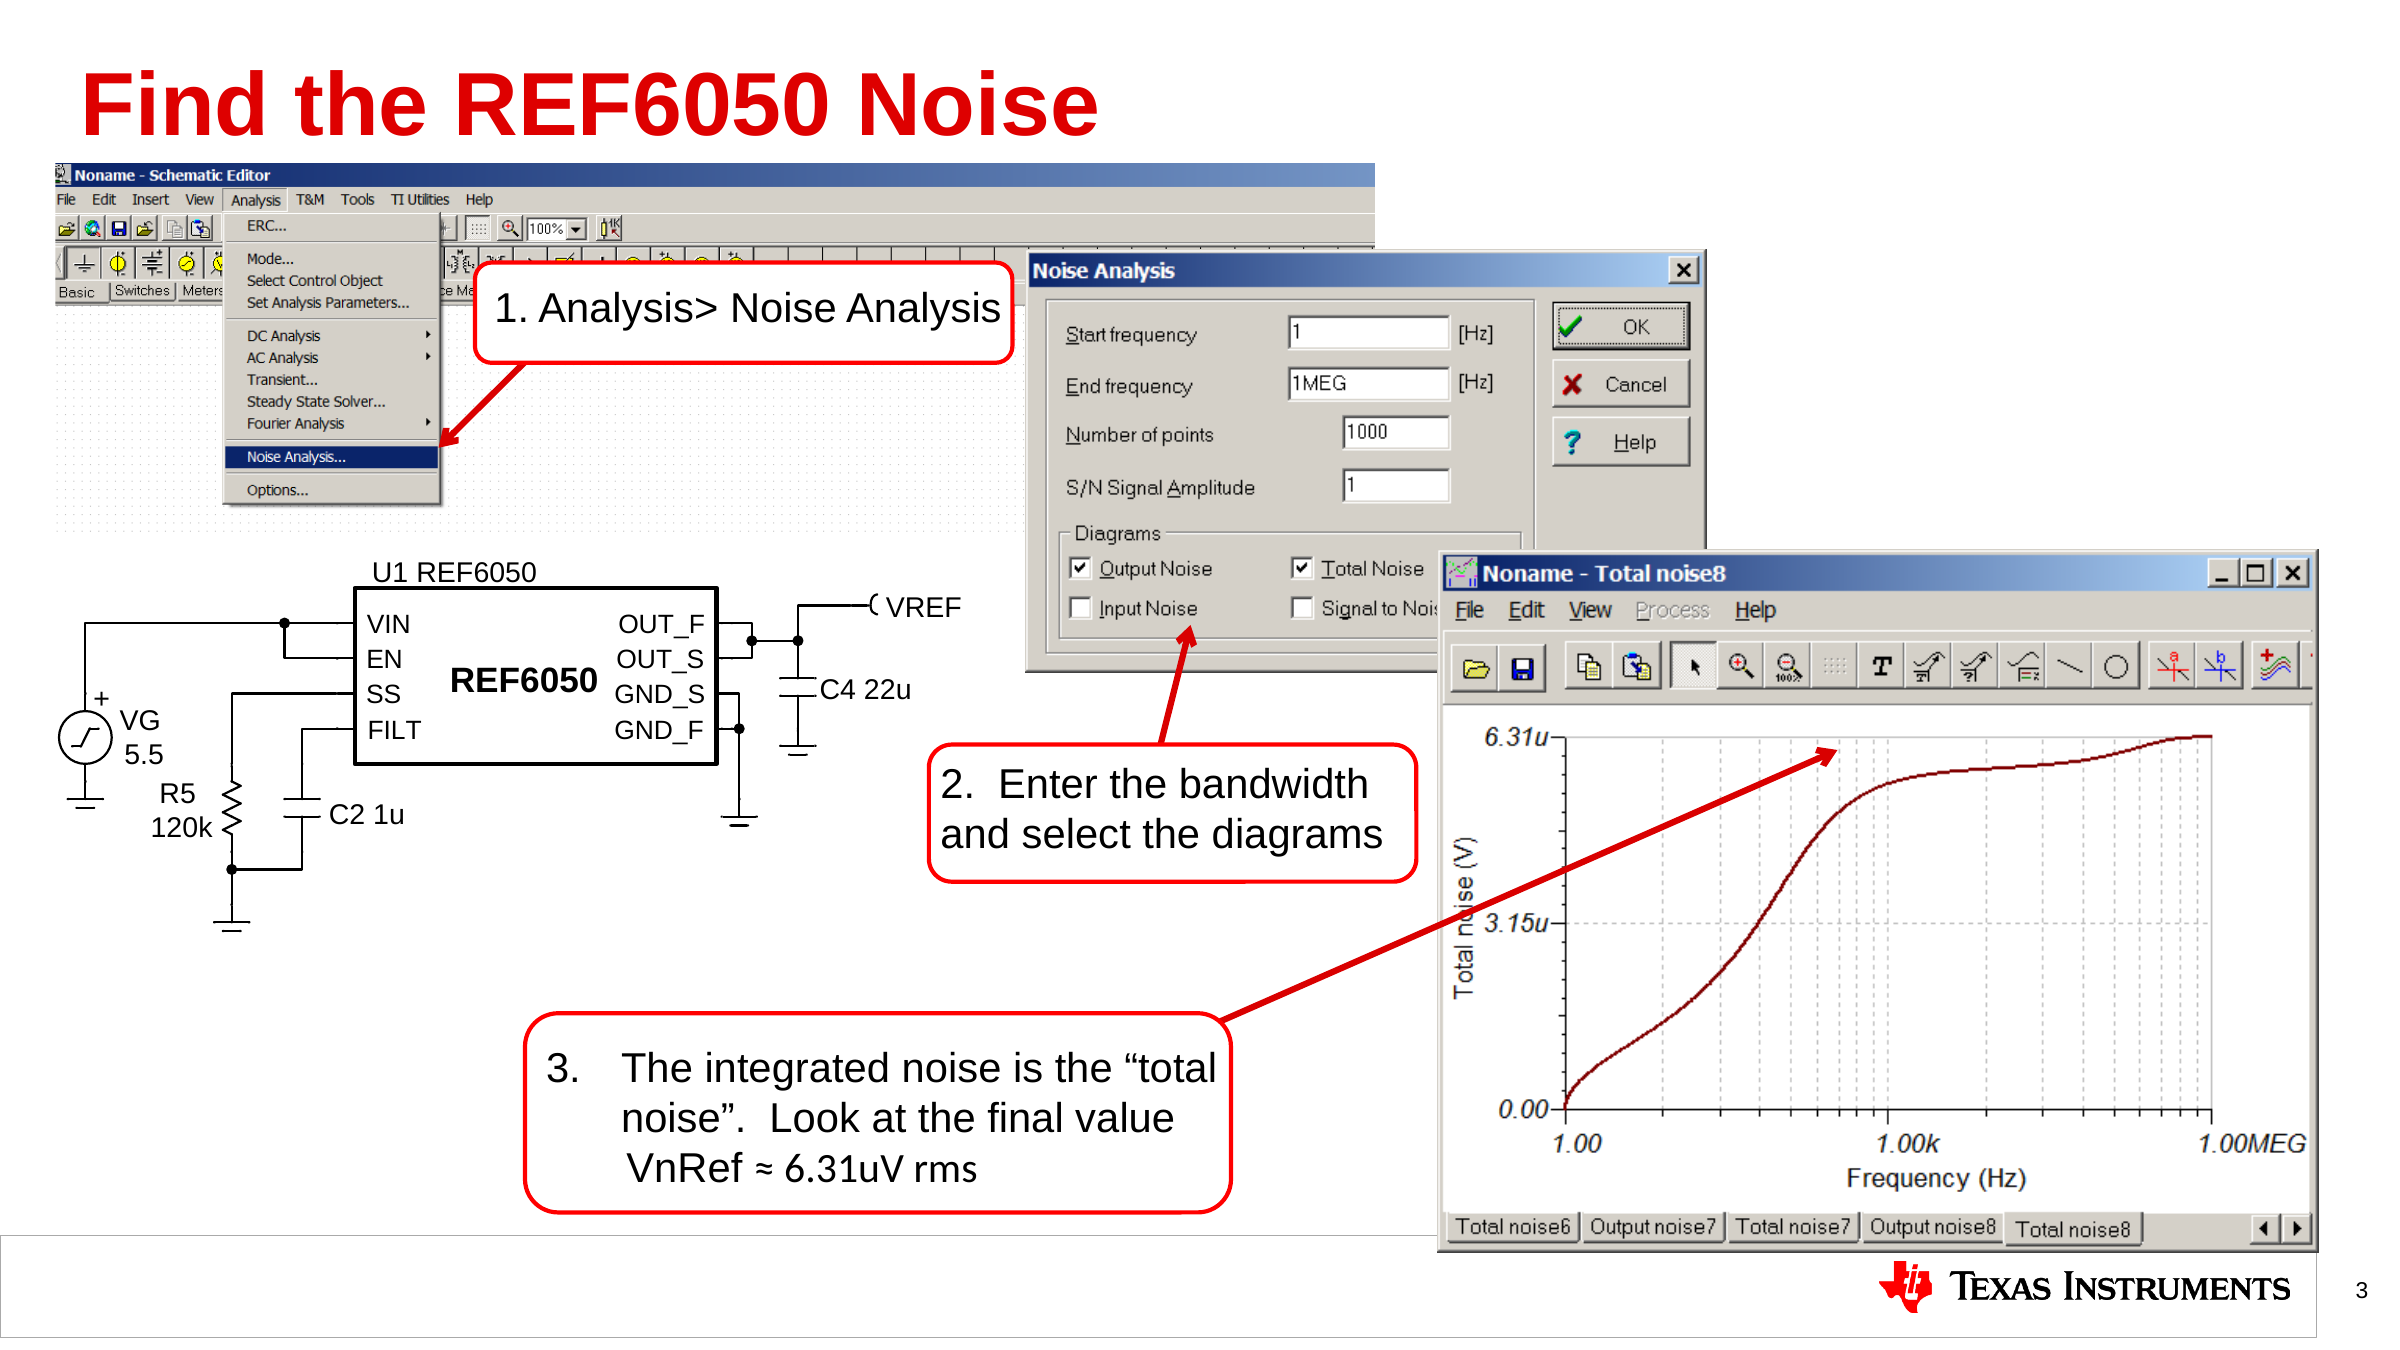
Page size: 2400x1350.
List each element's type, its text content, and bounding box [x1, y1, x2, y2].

picture [55, 163, 1376, 536]
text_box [925, 249, 1707, 546]
picture [1879, 1307, 2290, 1313]
slide_number 3 [1828, 1265, 2389, 1307]
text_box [438, 349, 538, 448]
title Find the REF6050 Noise [60, 27, 2282, 189]
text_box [524, 549, 2319, 1254]
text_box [55, 546, 980, 935]
picture [1879, 1261, 2290, 1265]
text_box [474, 262, 920, 364]
